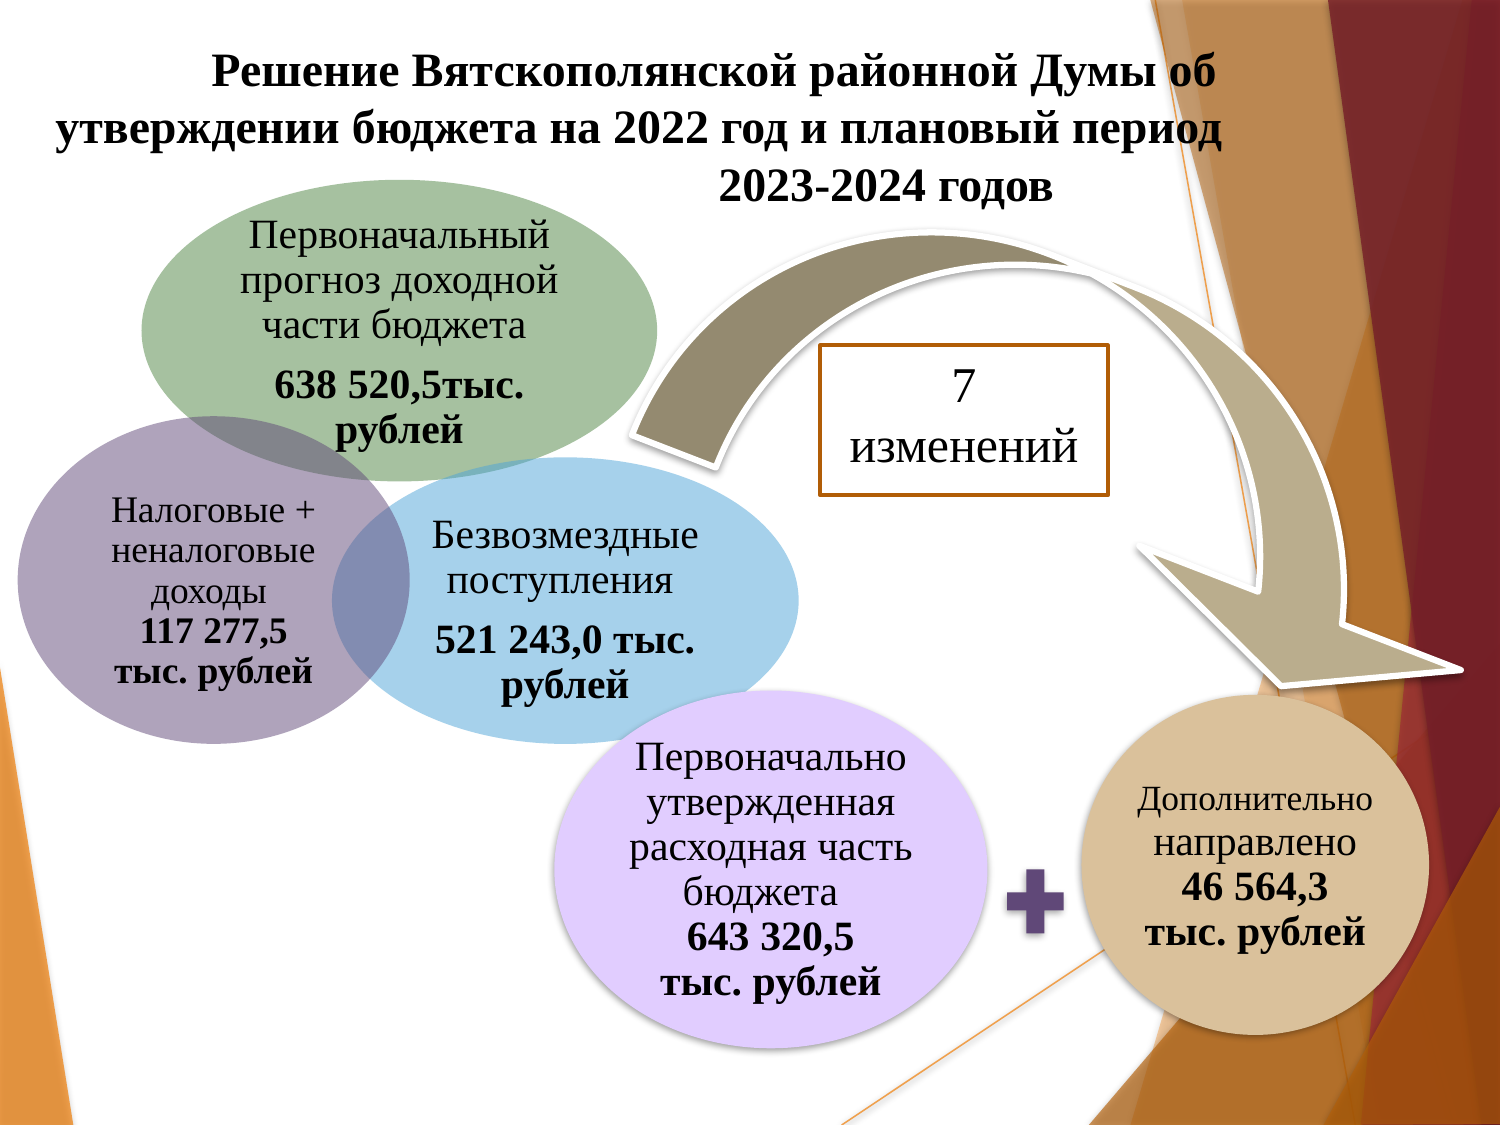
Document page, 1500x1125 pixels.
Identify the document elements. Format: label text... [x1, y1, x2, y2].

text_box [803, 229, 1348, 619]
text_box [1435, 656, 1464, 676]
title Решение Вятскополянской районной Думы об утверждении бюджета на 2022 год и плановый период 2023-2024 годов [17, 30, 1306, 149]
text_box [525, 621, 1430, 1125]
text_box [17, 179, 799, 745]
text_box 7 изменений [818, 343, 1110, 497]
